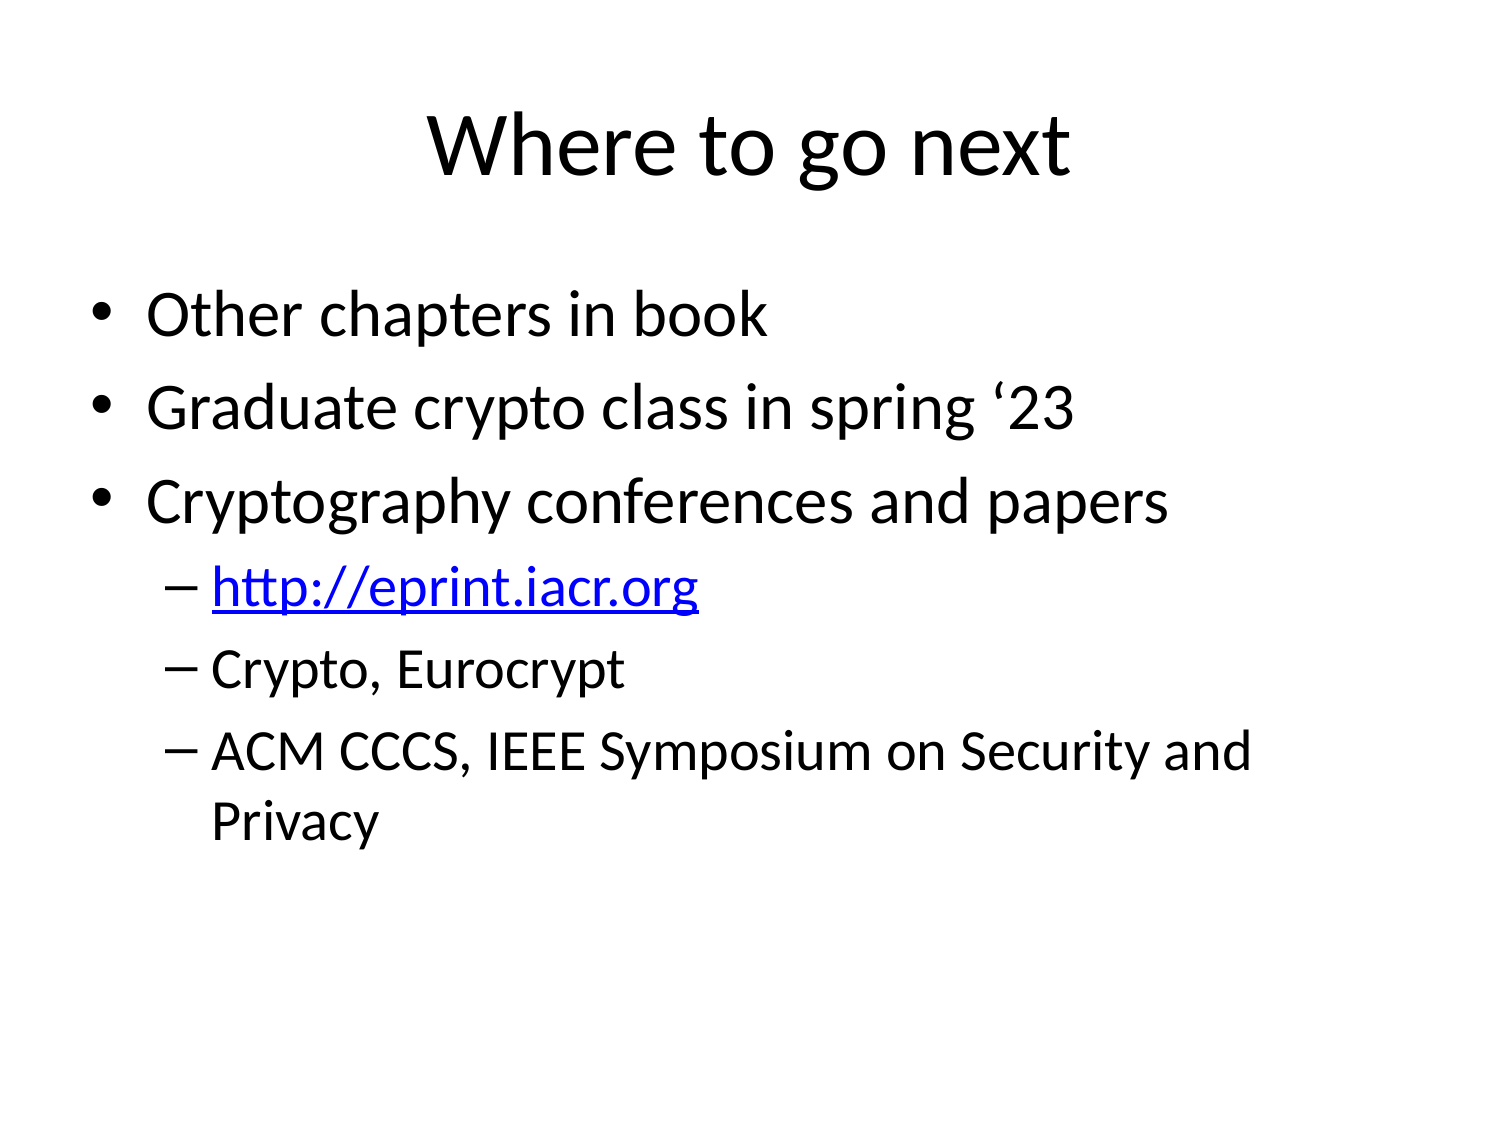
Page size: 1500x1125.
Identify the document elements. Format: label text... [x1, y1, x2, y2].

title Where to go next [75, 45, 1425, 233]
list Other chapters in book Graduate crypto class in spring ‘23 Cryptography conferences and papers http://eprint.iacr.org Crypto, Eurocrypt ACM CCCS, IEEE Symposium on Security and Privacy [75, 262, 1425, 1005]
